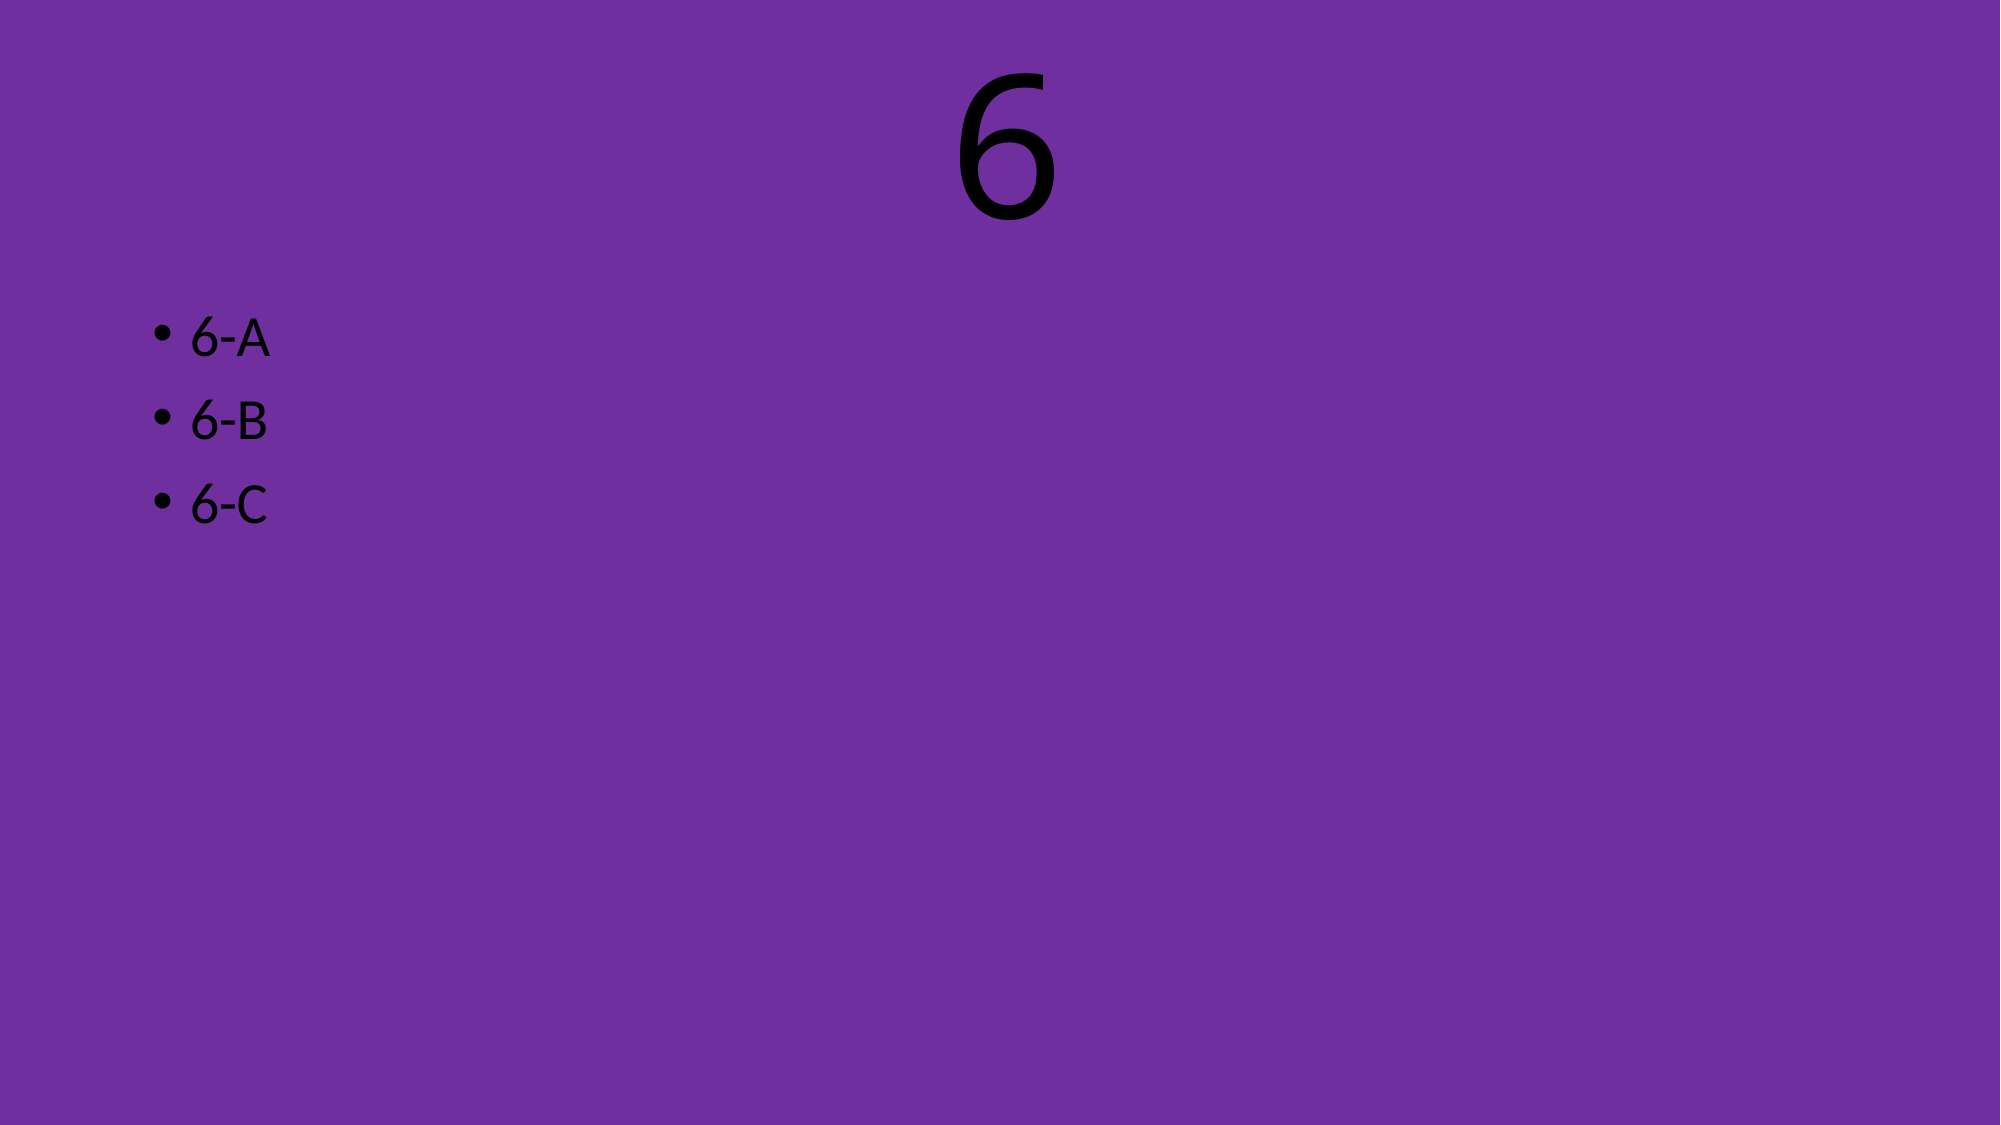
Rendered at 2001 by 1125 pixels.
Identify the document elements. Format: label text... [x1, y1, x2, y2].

title 6 [896, 16, 1104, 259]
text_box 6-A 6-B 6-C [150, 281, 274, 536]
text_box [0, 0, 2000, 1125]
